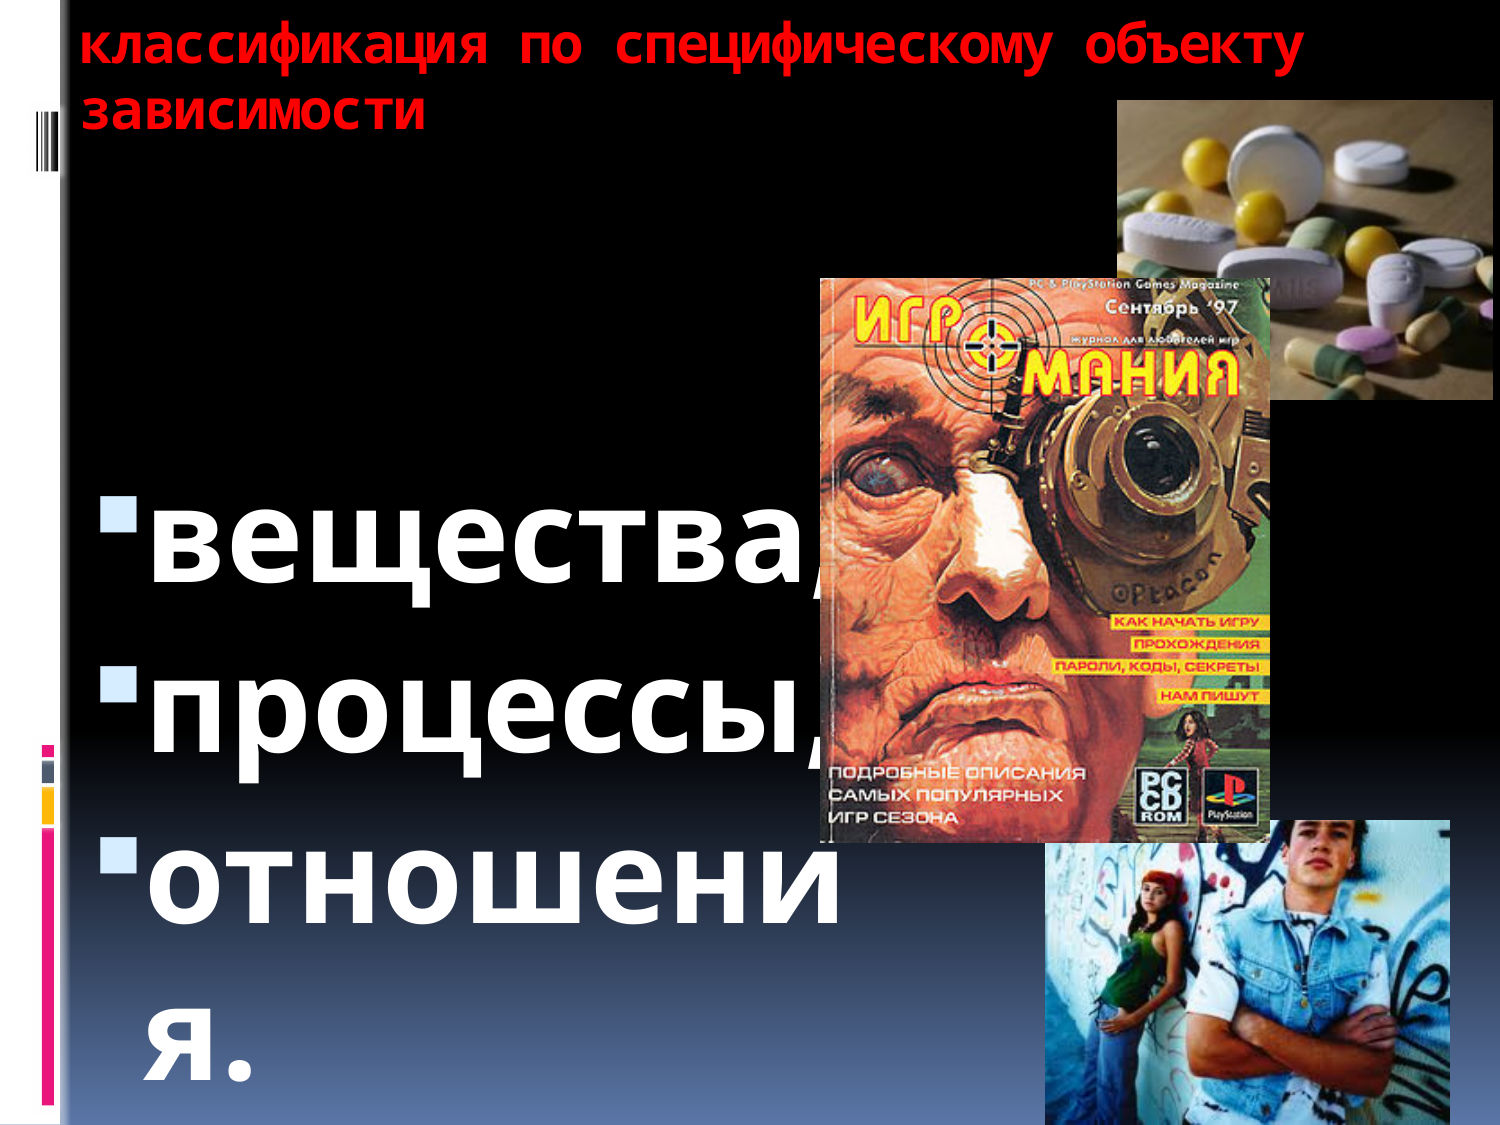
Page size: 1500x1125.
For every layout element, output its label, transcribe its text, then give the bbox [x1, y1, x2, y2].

list вещества, процессы, отношения. [64, 444, 904, 1125]
picture [820, 278, 1271, 843]
picture [1117, 100, 1493, 400]
picture [1044, 819, 1451, 1125]
title классификация по специфическому объекту зависимости [64, 0, 1340, 150]
